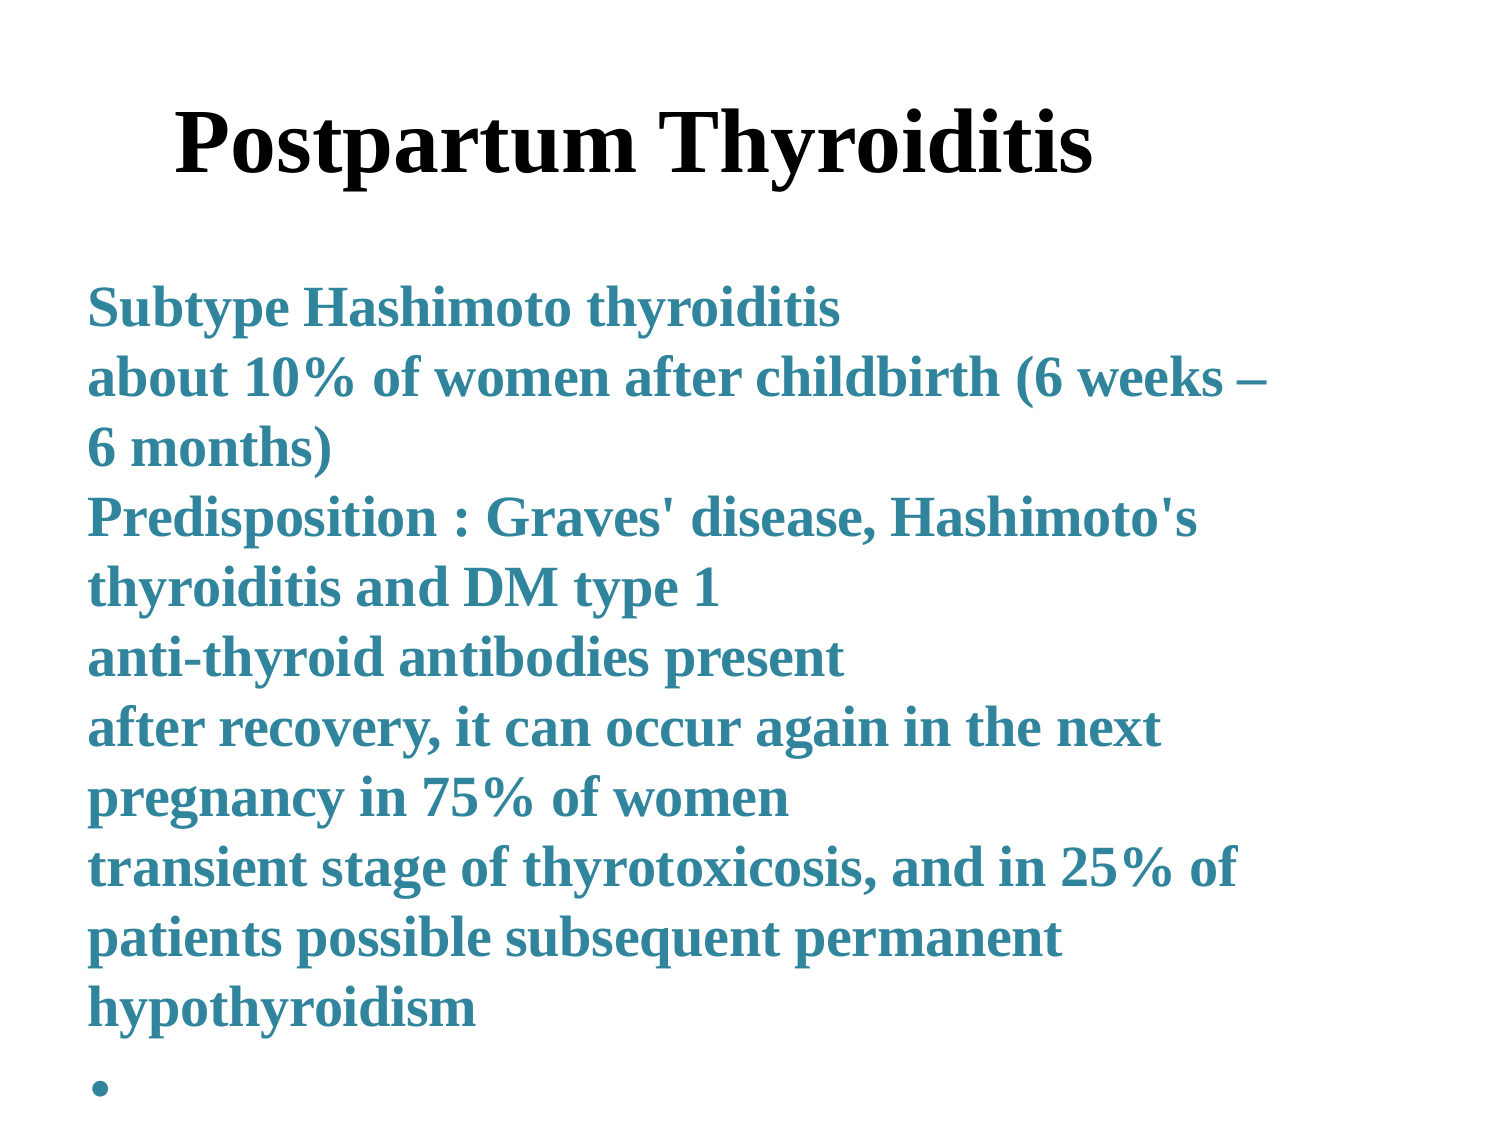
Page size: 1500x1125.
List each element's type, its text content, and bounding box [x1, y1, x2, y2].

text_box Subtype Hashimoto thyroiditis about 10% of women after childbirth (6 weeks – 6 months) Predisposition : Graves' disease, Hashimoto's thyroiditis and DM type 1 anti-thyroid antibodies present after recovery, it can occur again in the next pregnancy in 75% of women transient stage of thyrotoxicosis, and in 25% of patients possible subsequent permanent hypothyroidism [87, 251, 1305, 1124]
title Postpartum Thyroiditis [172, 78, 1328, 269]
